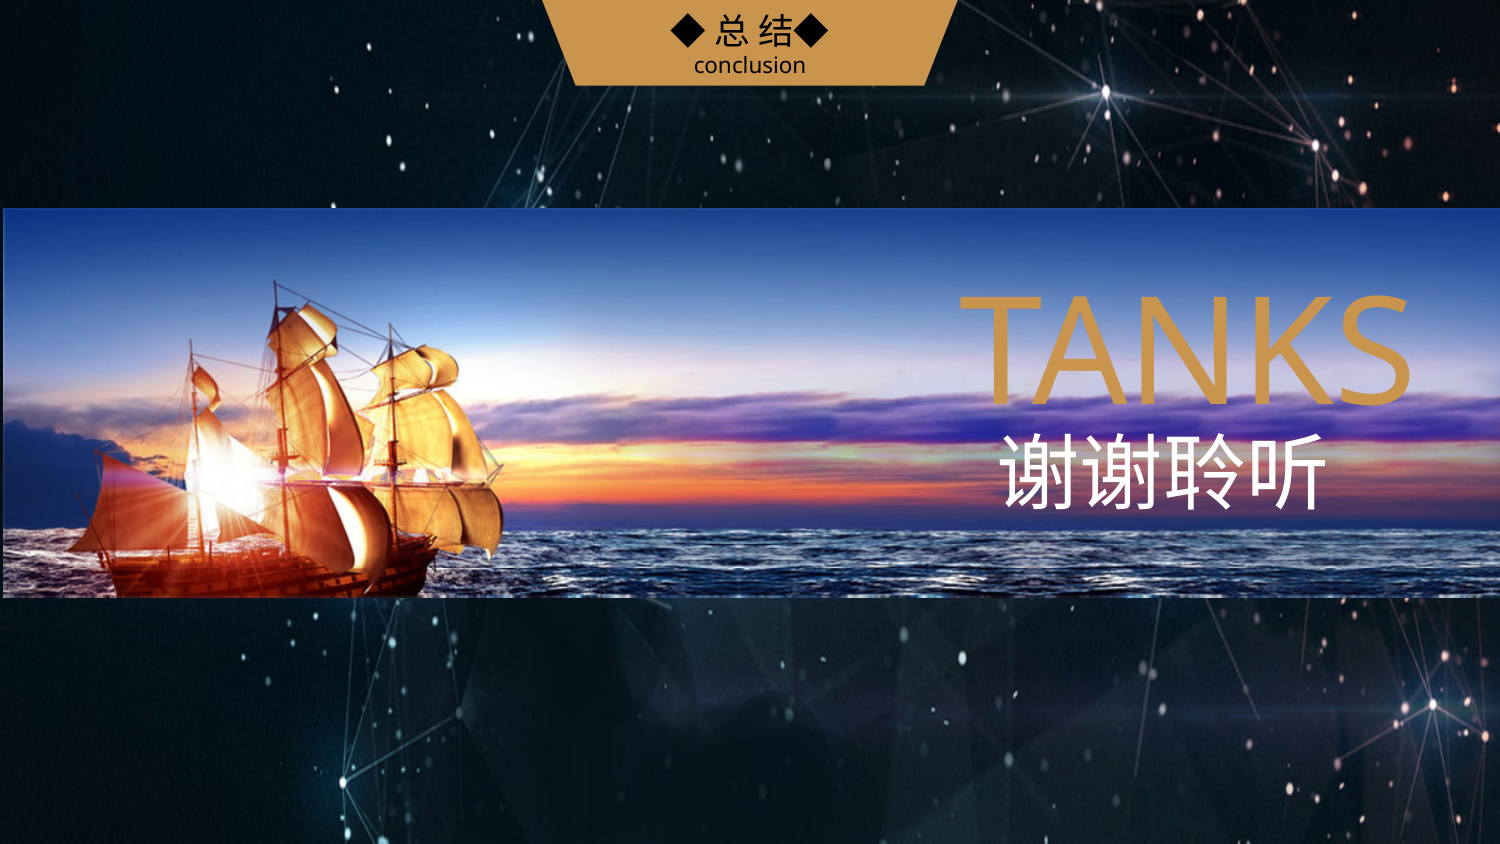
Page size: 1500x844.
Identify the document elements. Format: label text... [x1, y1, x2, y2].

text_box [478, 4, 1023, 90]
text_box ◆总 结◆ conclusion [632, 1, 869, 86]
text_box [542, 0, 958, 4]
picture [0, 0, 1500, 844]
